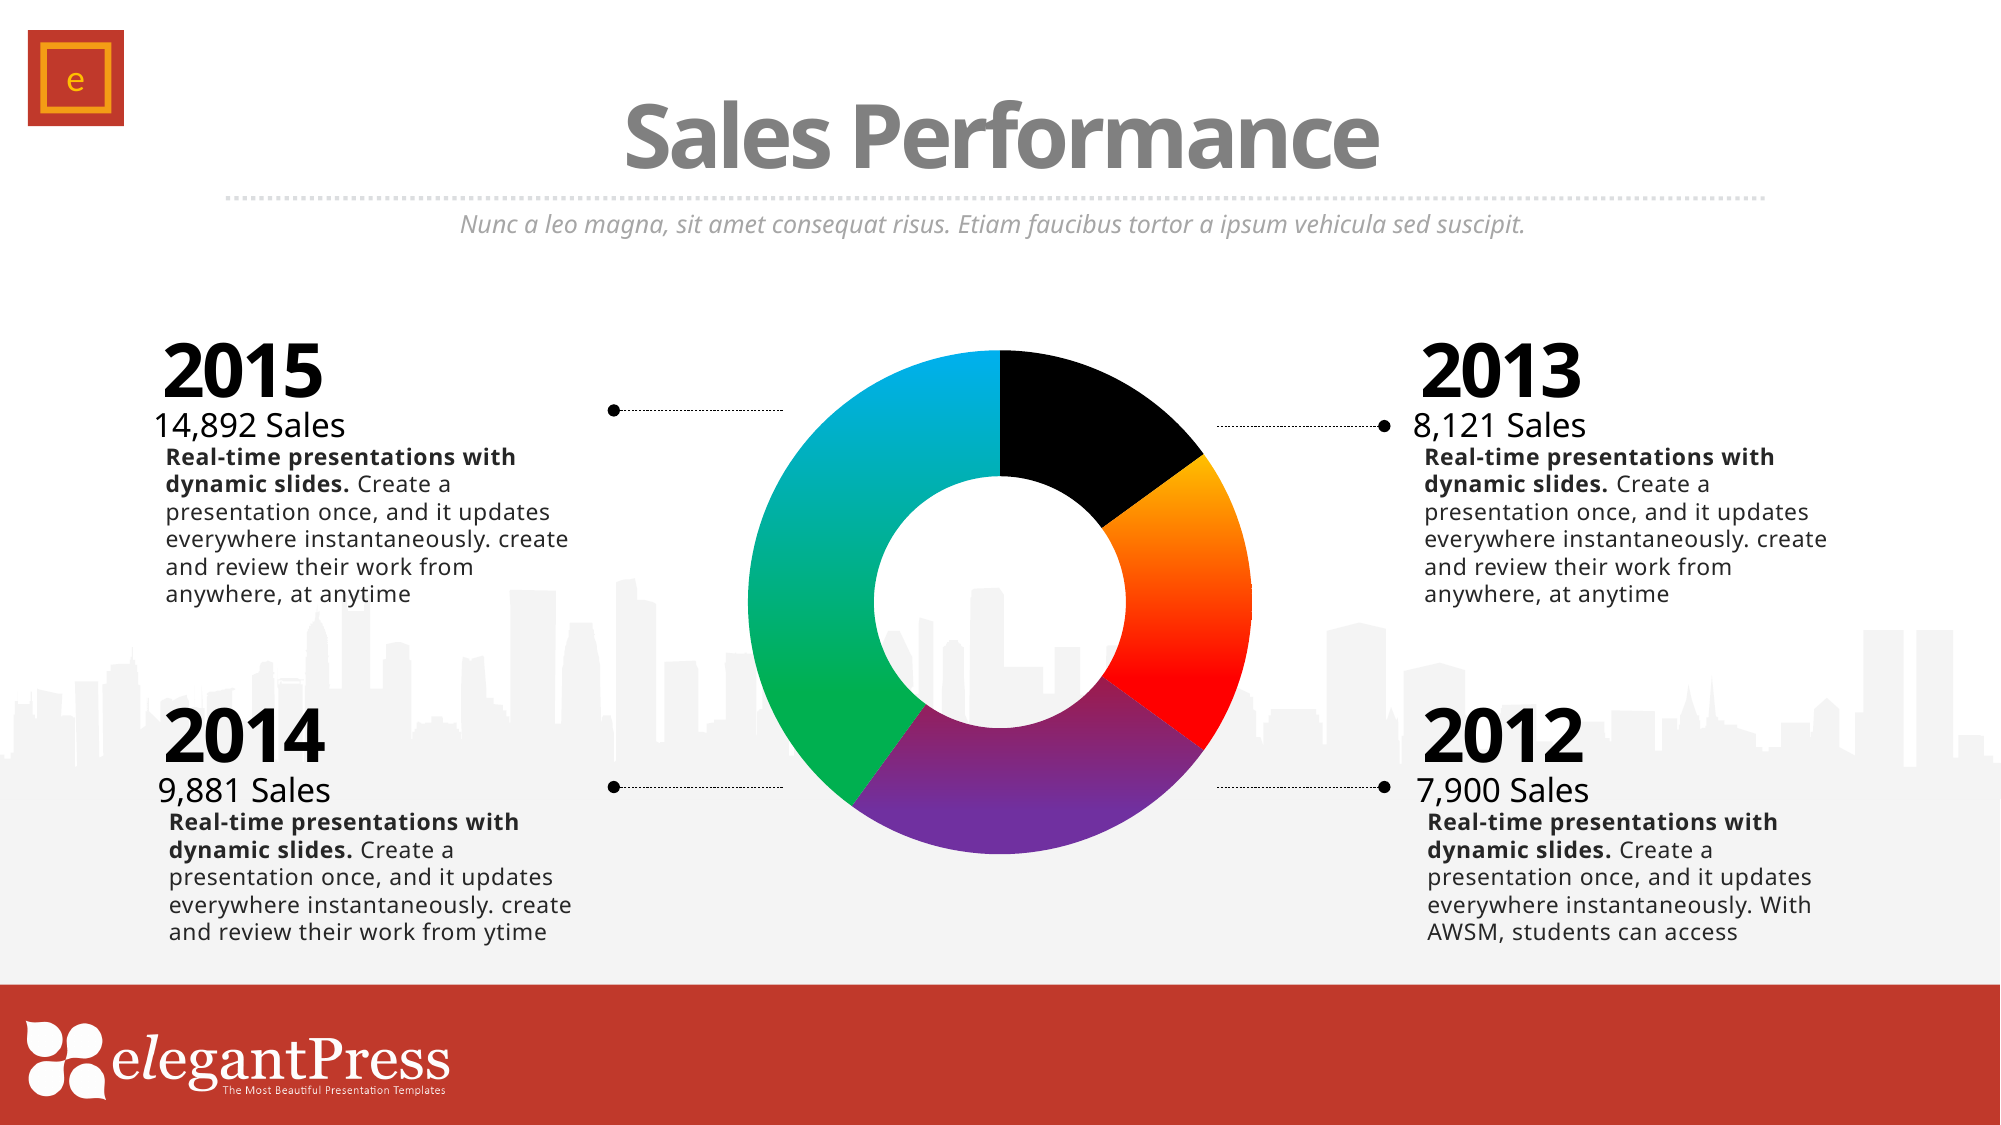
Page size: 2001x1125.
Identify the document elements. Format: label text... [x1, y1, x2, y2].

text_box 7,900 Sales [1401, 761, 1605, 817]
text_box Real-time presentations with dynamic slides. Create a presentation once, and it updates everywhere instantaneously. create and review their work from anywhere, at anytime [150, 435, 611, 615]
text_box Real-time presentations with dynamic slides. Create a presentation once, and it updates everywhere instantaneously. create and review their work from anywhere, at anytime [1409, 435, 1870, 615]
picture [17, 1012, 454, 1111]
text_box 2015 [147, 314, 340, 396]
text_box 2012 [1407, 679, 1600, 761]
text_box Nunc a leo magna, sit amet consequat risus. Etiam faucibus tortor a ipsum vehicula sed suscipit. [117, 203, 1878, 244]
text_box 8,121 Sales [1398, 396, 1602, 452]
text_box Real-time presentations with dynamic slides. Create a presentation once, and it updates everywhere instantaneously. create and review their work from ytime [153, 800, 614, 953]
text_box 2013 [1406, 314, 1599, 396]
text_box 9,881 Sales [142, 761, 347, 817]
text_box Sales Performance [613, 74, 1394, 192]
text_box Real-time presentations with dynamic slides. Create a presentation once, and it updates everywhere instantaneously. With AWSM, students can access [1412, 800, 1873, 953]
chart [731, 339, 1269, 865]
text_box 2014 [148, 679, 341, 761]
text_box 14,892 Sales [138, 396, 361, 452]
